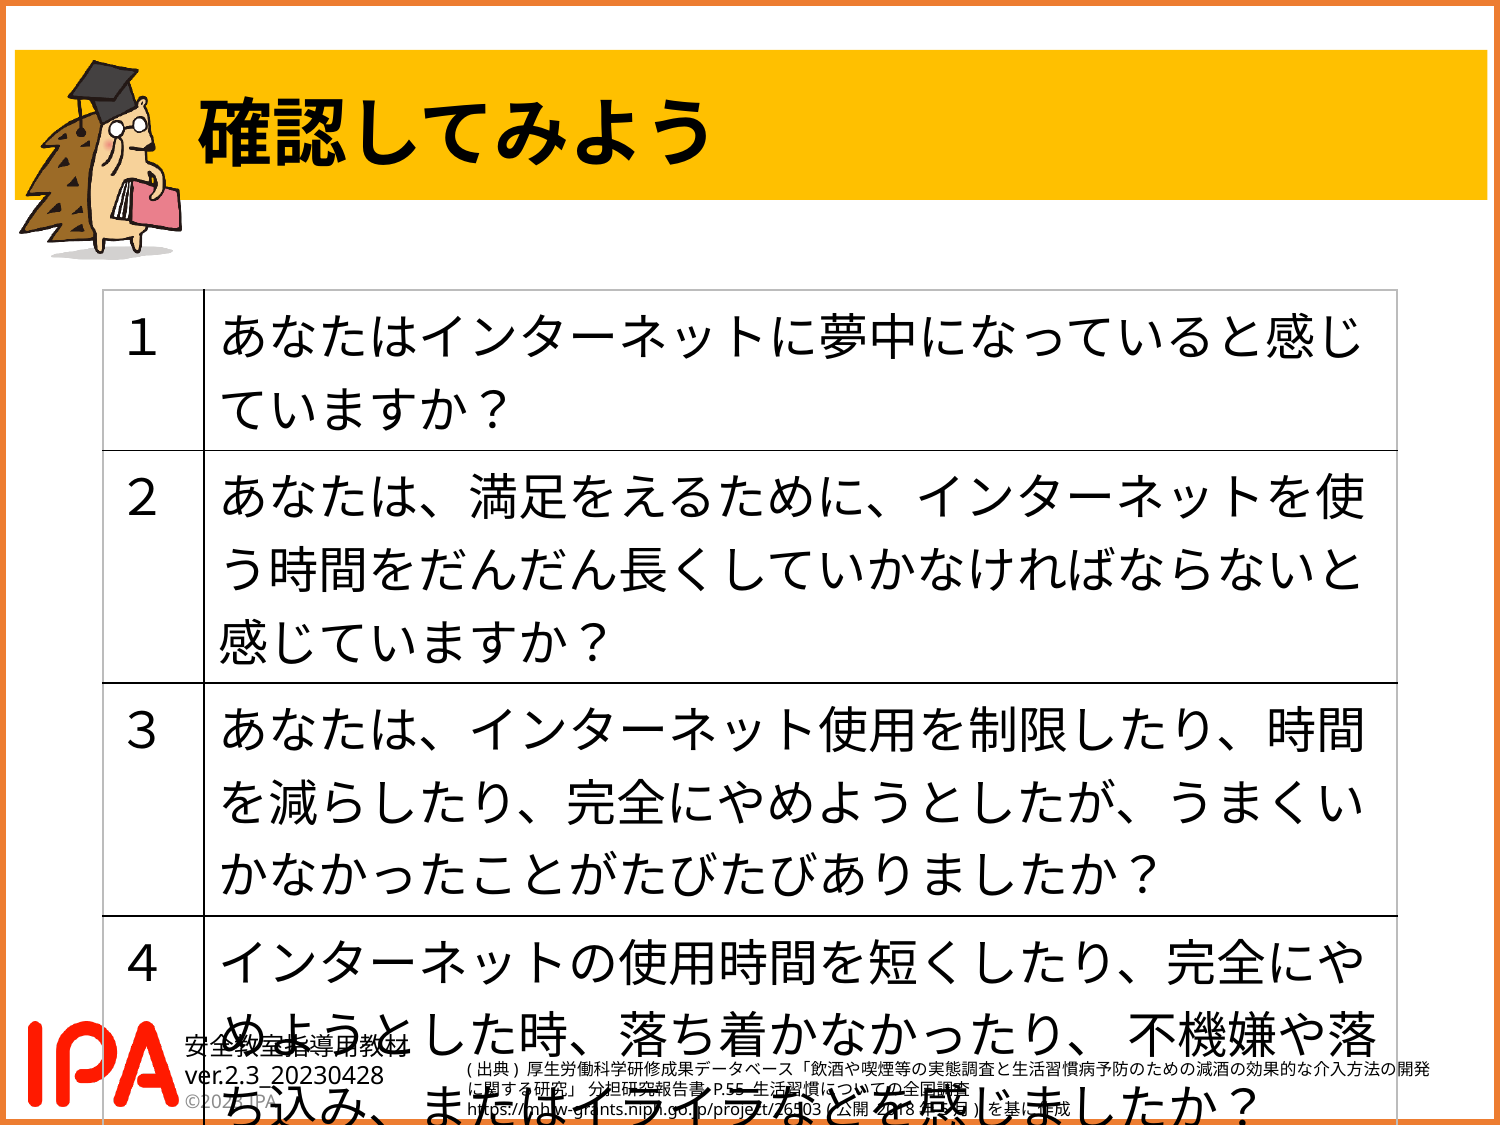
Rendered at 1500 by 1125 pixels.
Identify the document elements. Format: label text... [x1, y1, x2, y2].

table_cell ２ [104, 451, 203, 682]
picture [19, 60, 182, 260]
text_box (出典) 厚生労働科学研修成果データベース「飲酒や喫煙等の実態調査と生活習慣病予防のための減酒の効果的な介入方法の開発に関する研究」 分担研究報告書 P.55 生活習慣についての全国調査 https://mhlw-grants.niph.go.jp/project/26503 (公開 2018年5月) を基に作成 [452, 1051, 1458, 1125]
title 確認してみよう [182, 73, 1488, 190]
table_header あなたはインターネットに夢中になっていると感じていますか？ [205, 291, 1396, 450]
picture [28, 1021, 102, 1107]
table_cell あなたは、満足をえるために、インターネットを使う時間をだんだん長くしていかなければならないと感じていますか？ [205, 451, 1396, 682]
table_cell あなたは、インターネット使用を制限したり、時間を減らしたり、完全にやめようとしたが、うまくいかなかったことがたびたびありましたか？ [205, 684, 1396, 915]
table_cell インターネットの使用時間を短くしたり、完全にやめようとした時、落ち着かなかったり、 不機嫌や落ち込み、またはイライラなどを感じましたか？ [205, 917, 1396, 1125]
table_cell ３ [104, 684, 203, 915]
table_cell ４ [104, 917, 203, 1125]
table_header １ [104, 291, 203, 450]
